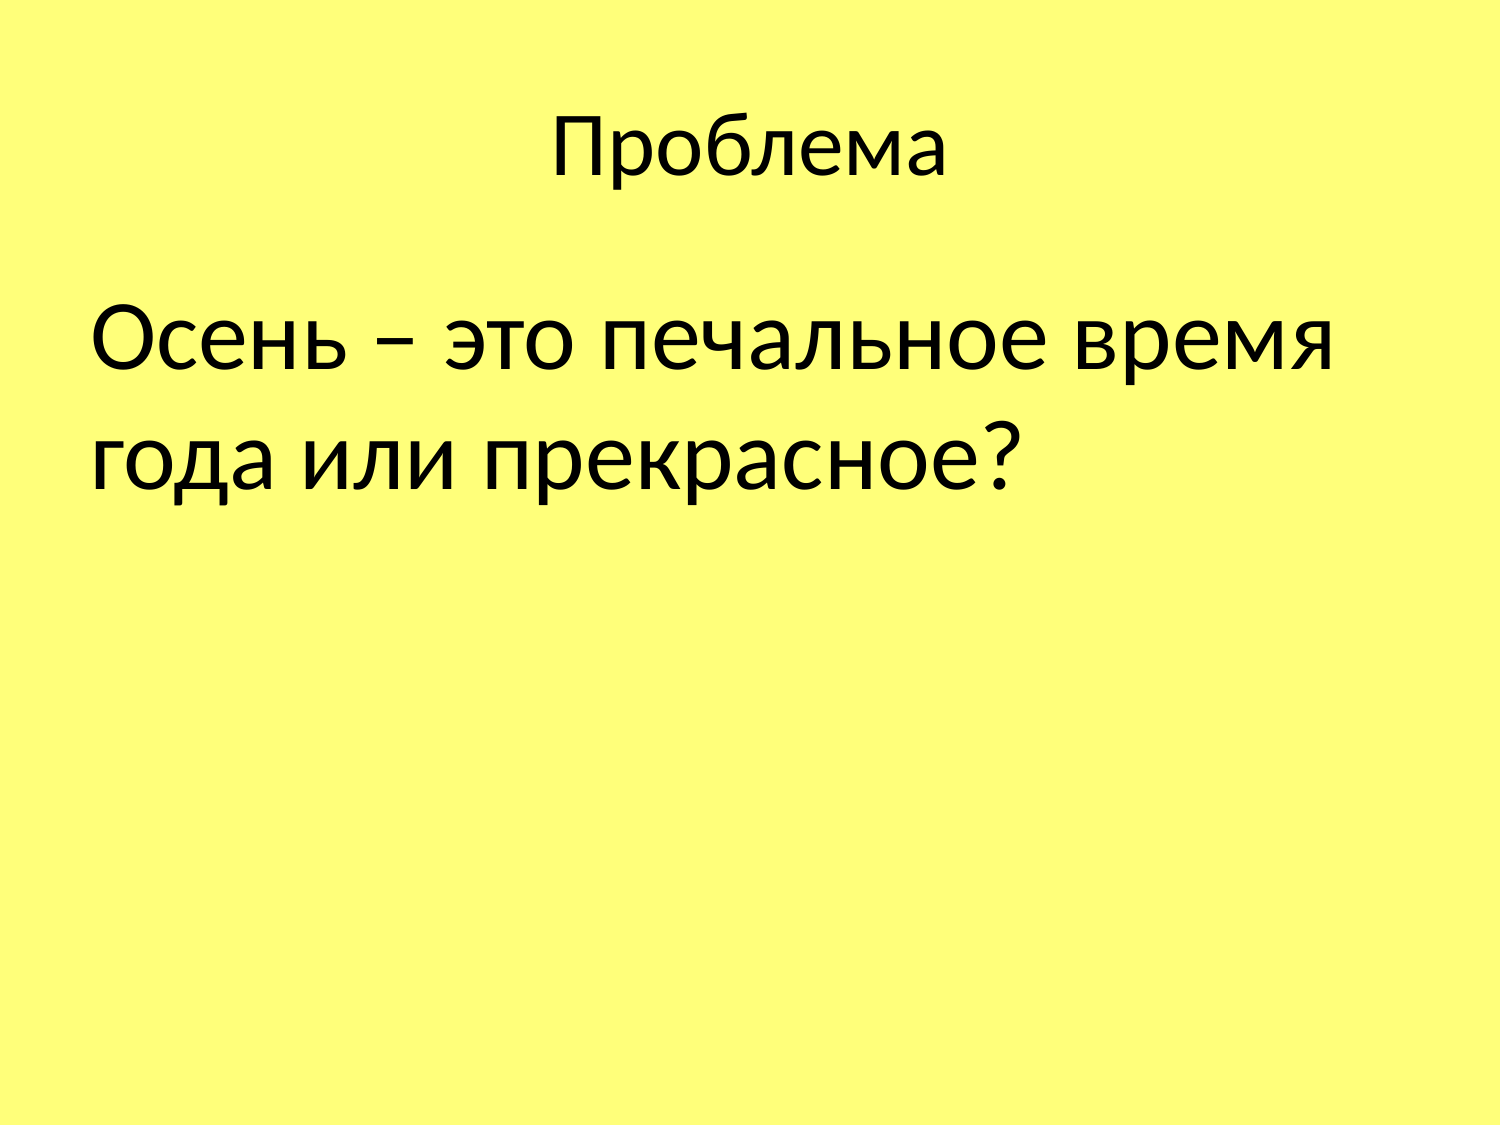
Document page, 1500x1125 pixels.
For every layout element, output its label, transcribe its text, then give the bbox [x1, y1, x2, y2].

title Проблема [75, 45, 1425, 233]
list Осень – это печальное время года или прекрасное? [75, 262, 1425, 1005]
